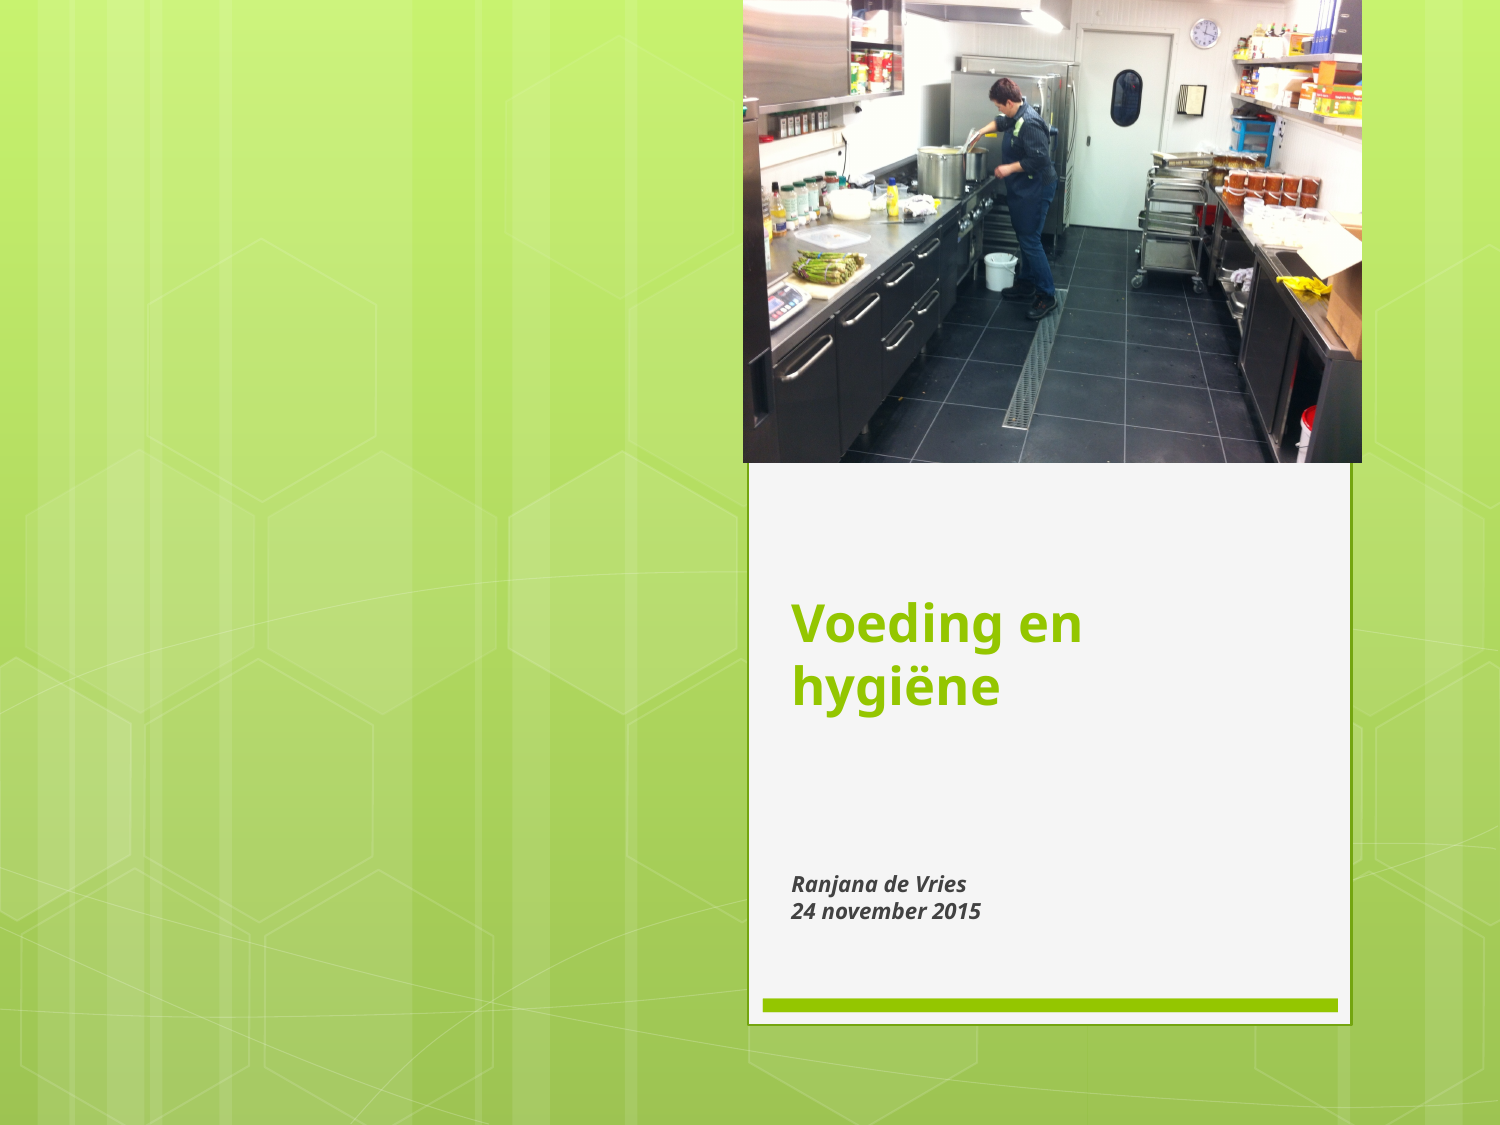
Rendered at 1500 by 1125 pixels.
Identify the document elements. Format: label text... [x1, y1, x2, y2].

title Voeding en hygiëne [776, 472, 1320, 724]
picture [742, 0, 1362, 463]
subtitle Ranjana de Vries 24 november 2015 [776, 725, 1320, 933]
